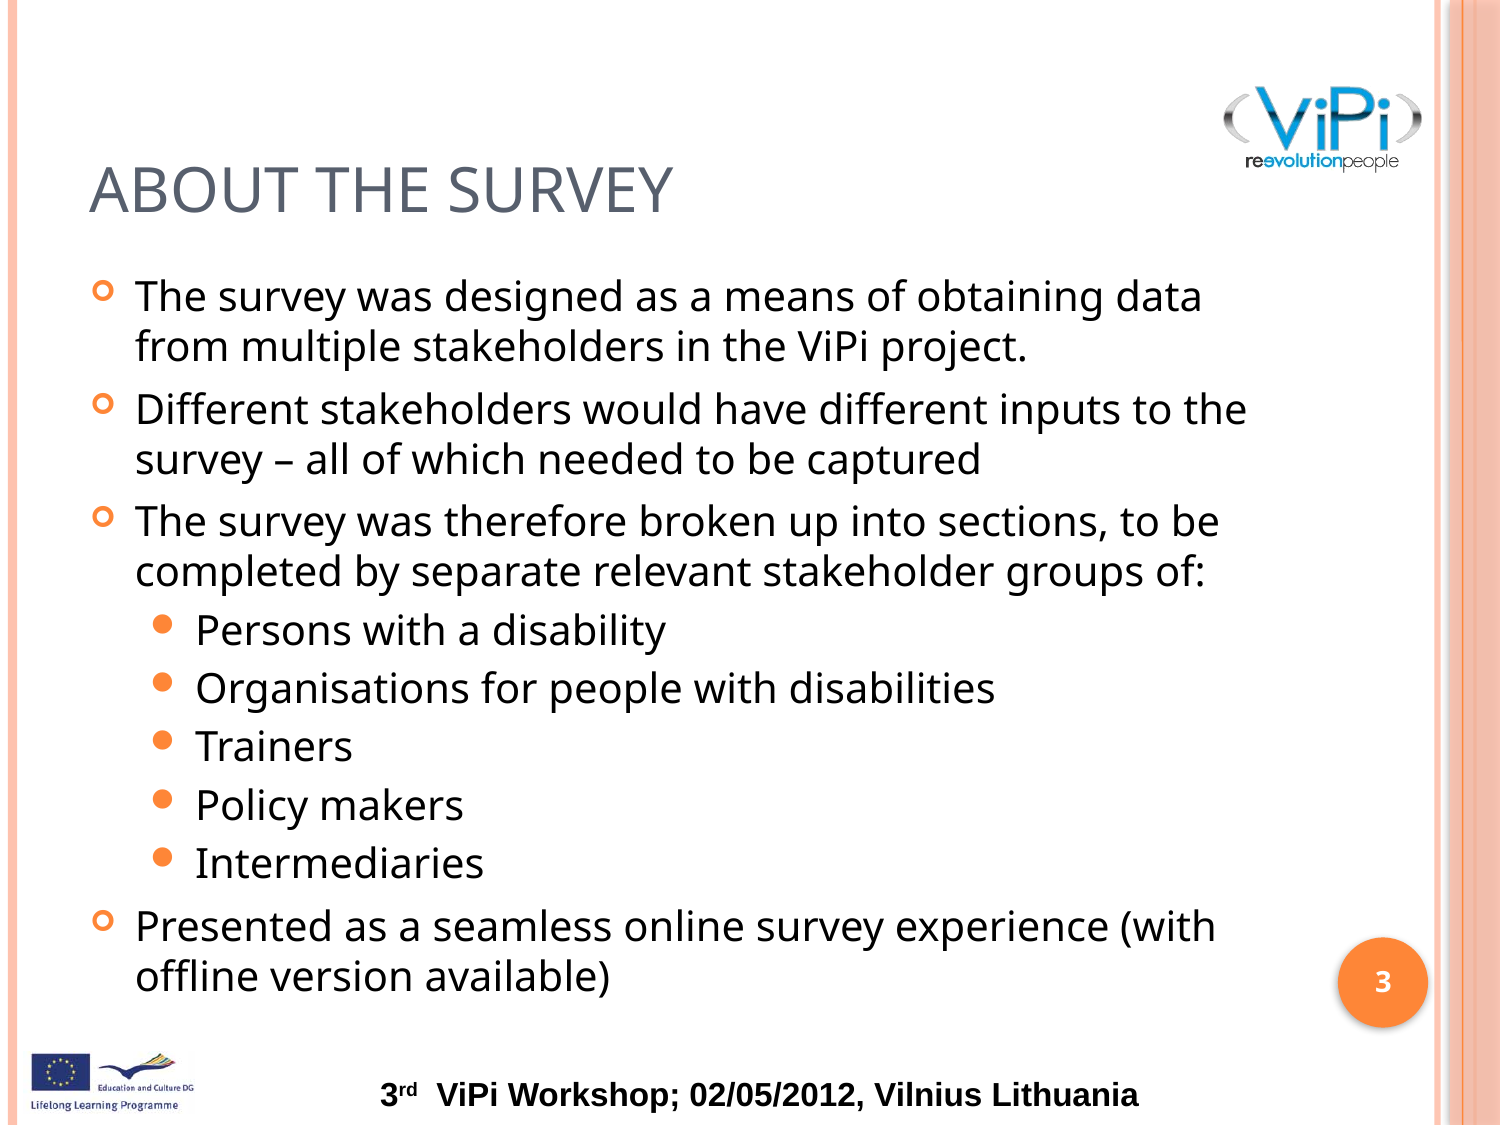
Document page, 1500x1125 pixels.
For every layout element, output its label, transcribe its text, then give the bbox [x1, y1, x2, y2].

list The survey was designed as a means of obtaining data from multiple stakeholders in the ViPi project. Different stakeholders would have different inputs to the survey – all of which needed to be captured The survey was therefore broken up into sections, to be completed by separate relevant stakeholder groups of: Persons with a disability Organisations for people with disabilities Trainers Policy makers Intermediaries Presented as a seamless online survey experience (with offline version available) [75, 262, 1300, 1062]
picture [1300, 78, 1423, 176]
slide_number 3 [1333, 940, 1434, 1026]
picture [23, 1051, 195, 1114]
title About the Survey [75, 45, 1300, 233]
